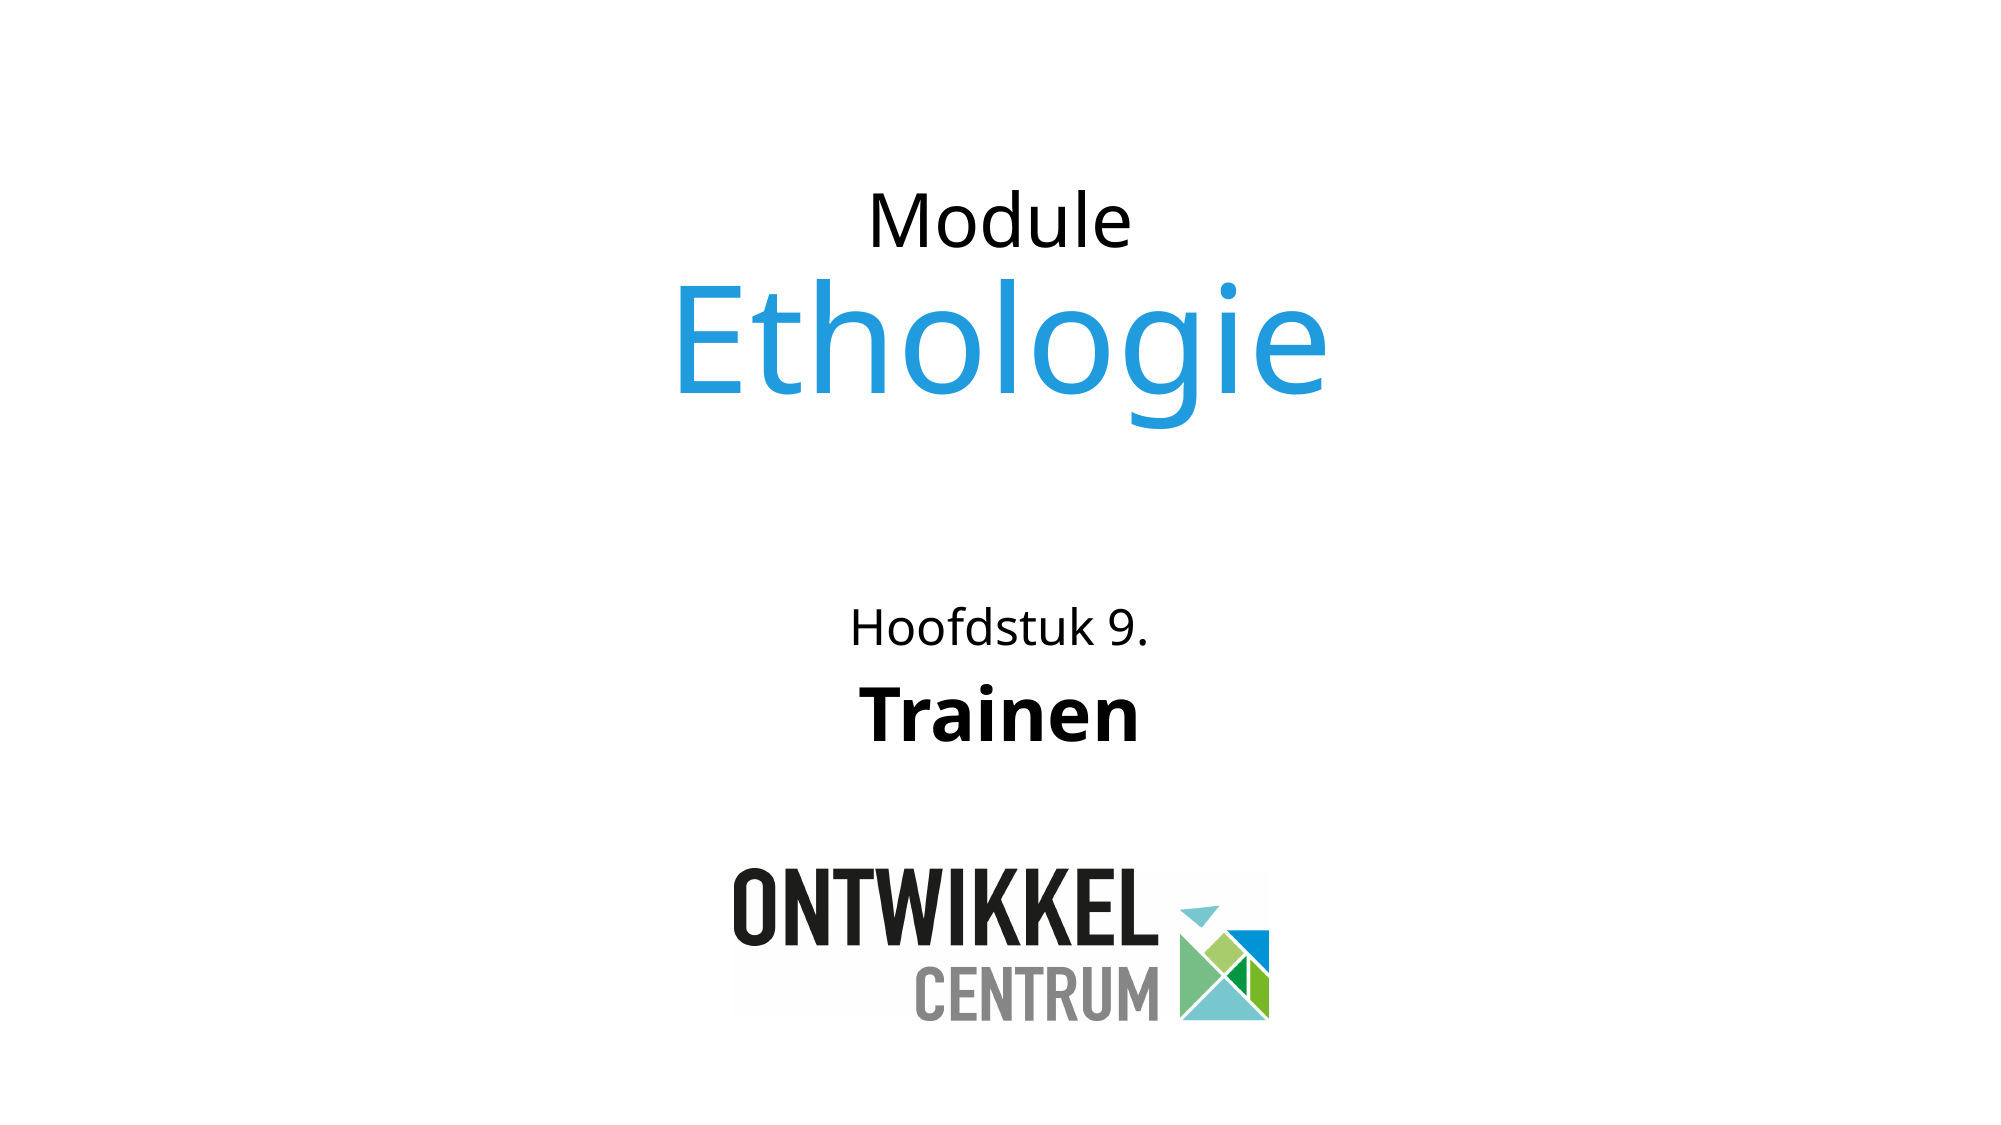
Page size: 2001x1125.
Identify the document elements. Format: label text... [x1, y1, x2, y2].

subtitle Hoofdstuk 9. Trainen [249, 514, 1750, 786]
title Module Ethologie [249, 107, 1750, 434]
picture [734, 868, 1269, 1021]
